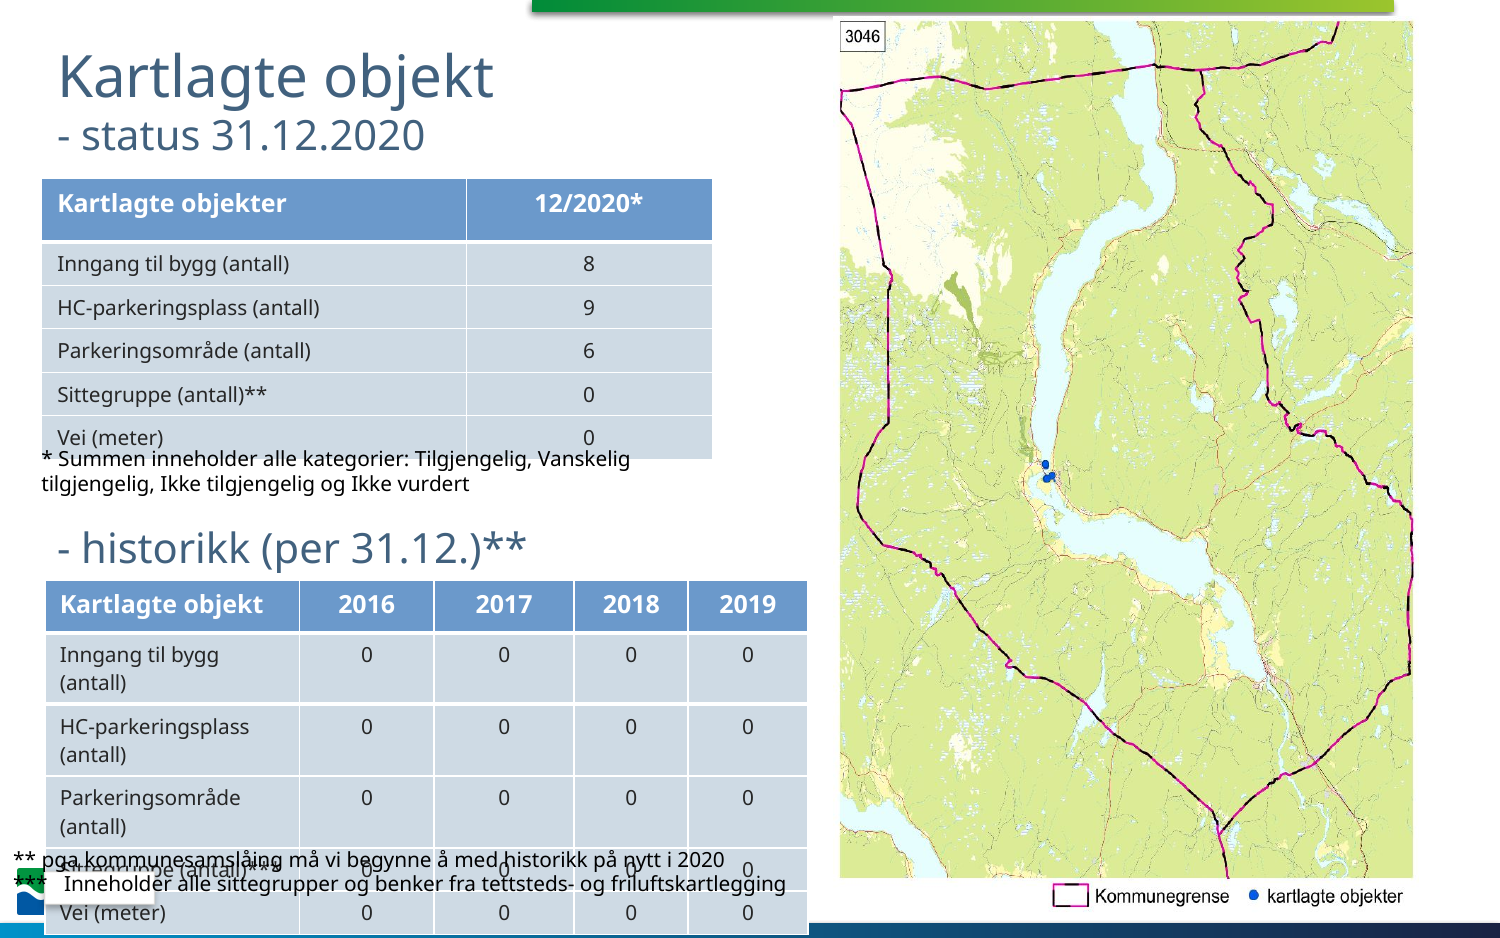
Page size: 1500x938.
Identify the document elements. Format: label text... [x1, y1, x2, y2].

table_cell Inngang til bygg (antall) [46, 635, 299, 702]
table_cell Vei (meter) [46, 904, 299, 934]
table_cell 0 [575, 904, 687, 934]
table_cell 0 [435, 777, 573, 838]
table_cell 0 [689, 635, 807, 702]
table_header 2016 [300, 581, 433, 631]
table_cell 0 [575, 706, 687, 775]
table_cell 0 [300, 904, 433, 934]
table_cell 0 [467, 416, 712, 459]
table_cell 0 [467, 373, 712, 415]
table_cell 0 [300, 777, 433, 838]
table_cell 9 [467, 286, 712, 328]
table_cell HC-parkeringsplass (antall) [42, 286, 466, 328]
table_header 2017 [435, 581, 573, 631]
table_cell 0 [575, 635, 687, 702]
table_cell Sittegruppe (antall)** [42, 373, 466, 415]
text_box ** pga kommunesamslåing må vi begynne å med historikk på nytt i 2020 *** Inneholder alle sittegrupper og benker fra tettsteds- og friluftskartlegging [0, 838, 802, 904]
table_cell 0 [435, 635, 573, 702]
text_box * Summen inneholder alle kategorier: Tilgjengelig, Vanskelig tilgjengelig, Ikke tilgjengelig og Ikke vurdert [26, 438, 711, 504]
table_cell Vei (meter) [42, 416, 466, 438]
table_cell 0 [689, 892, 807, 934]
table_cell HC-parkeringsplass (antall) [46, 706, 299, 775]
table_header 12/2020* [467, 179, 712, 240]
text_box Kartlagte objekt - status 31.12.2020 [42, 24, 828, 167]
table_header 2018 [575, 581, 687, 631]
table_cell 0 [300, 706, 433, 775]
table_cell 0 [689, 706, 807, 775]
picture [833, 16, 1419, 913]
table_cell 0 [300, 635, 433, 702]
table_cell 0 [435, 904, 573, 934]
table_cell 0 [435, 706, 573, 775]
table_cell Inngang til bygg (antall) [42, 244, 466, 285]
table_cell Parkeringsområde (antall) [42, 329, 466, 372]
table_cell Parkeringsområde (antall) [46, 777, 299, 838]
table_cell 6 [467, 329, 712, 372]
text_box - historikk (per 31.12.)** [42, 496, 828, 580]
table_header Kartlagte objekt [46, 581, 299, 631]
table_cell 8 [467, 244, 712, 285]
table_cell 0 [689, 777, 807, 847]
table_header Kartlagte objekter [42, 179, 466, 240]
table_header 2019 [689, 581, 807, 631]
table_cell 0 [802, 849, 807, 890]
table_cell 0 [575, 777, 687, 838]
